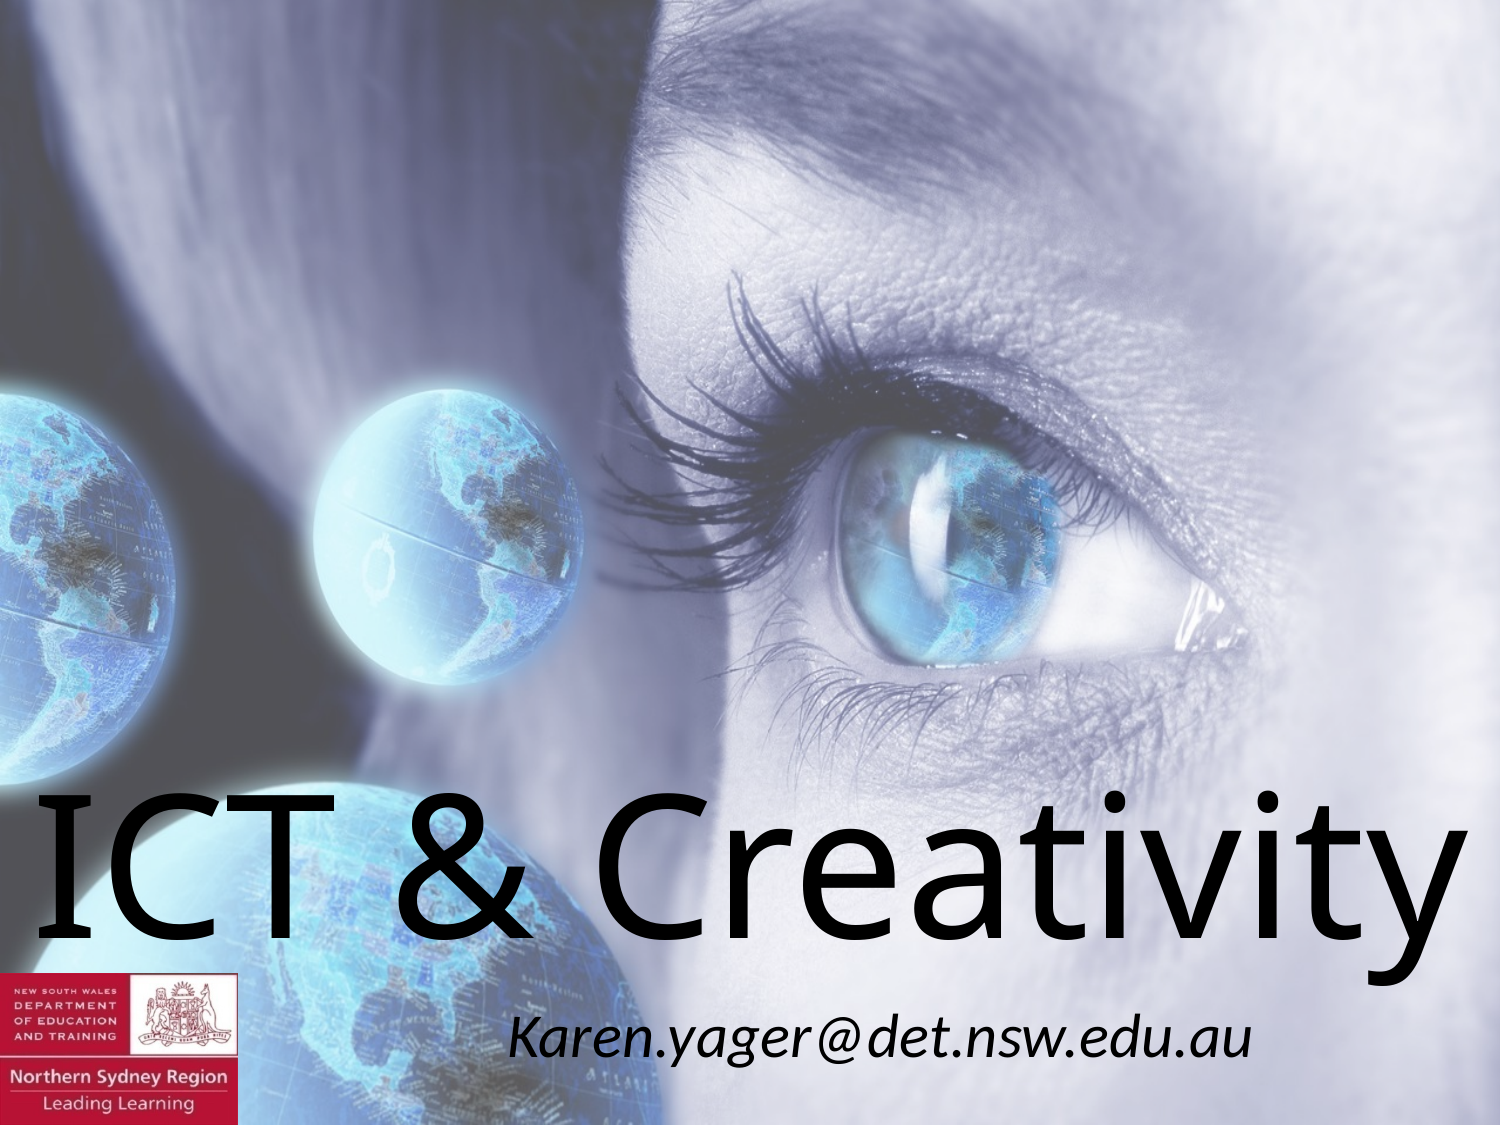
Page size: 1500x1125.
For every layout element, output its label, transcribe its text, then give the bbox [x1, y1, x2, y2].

title ICT & Creativity [0, 737, 1500, 979]
picture [0, 973, 238, 1125]
subtitle Karen.yager@det.nsw.edu.au [262, 987, 1500, 1088]
